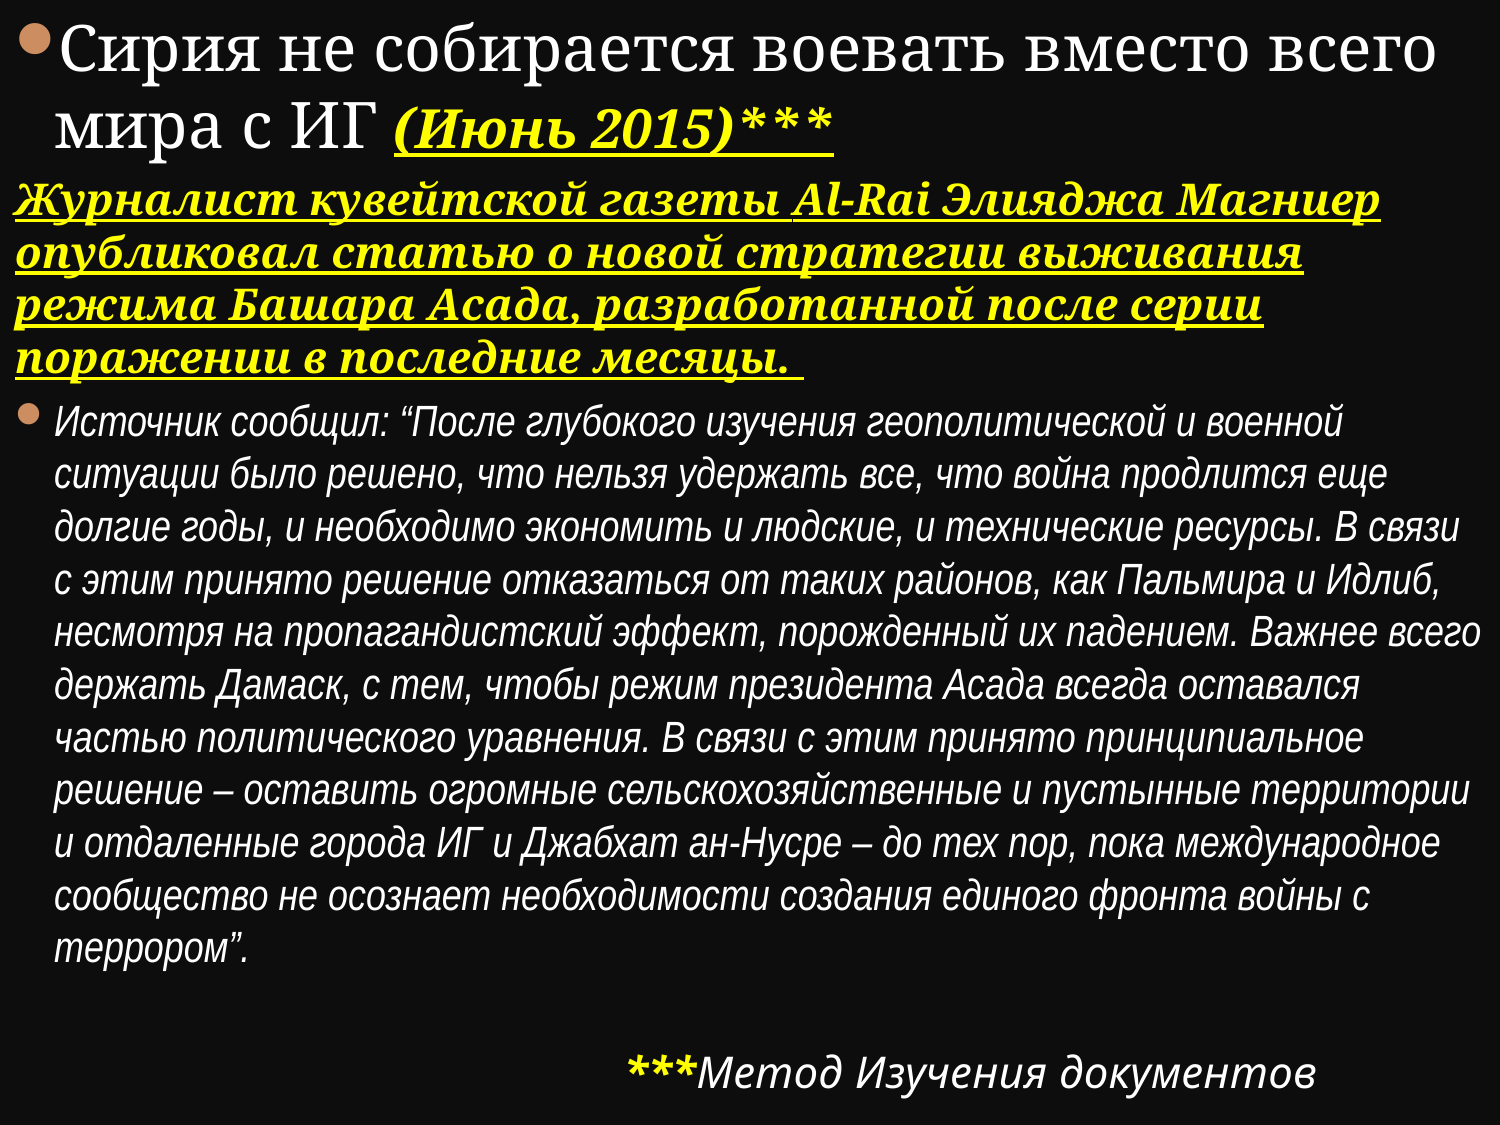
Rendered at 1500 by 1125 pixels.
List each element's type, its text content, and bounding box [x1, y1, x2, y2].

list Сирия не собирается воевать вместо всего мира с ИГ (Июнь 2015)*** Журналист кувейтской газеты Al-Rai Элияджа Магниер опубликовал статью о новой стратегии выживания режима Башара Асада, разработанной после серии поражении в последние месяцы. Источник сообщил: “После глубокого изучения геополитической и военной ситуации было решено, что нельзя удержать все, что война продлится еще долгие годы, и необходимо экономить и людские, и технические ресурсы. В связи с этим принято решение отказаться от таких районов, как Пальмира и Идлиб, несмотря на пропагандистский эффект, порожденный их падением. Важнее всего держать Дамаск, с тем, чтобы режим президента Асада всегда оставался частью политического уравнения. В связи с этим принято принципиальное решение – оставить огромные сельскохозяйственные и пустынные территории и отдаленные города ИГ и Джабхат ан-Нусре – до тех пор, пока международное сообщество не осознает необходимости создания единого фронта войны с террором”. ***Метод Изучения документов [0, 0, 1500, 1125]
